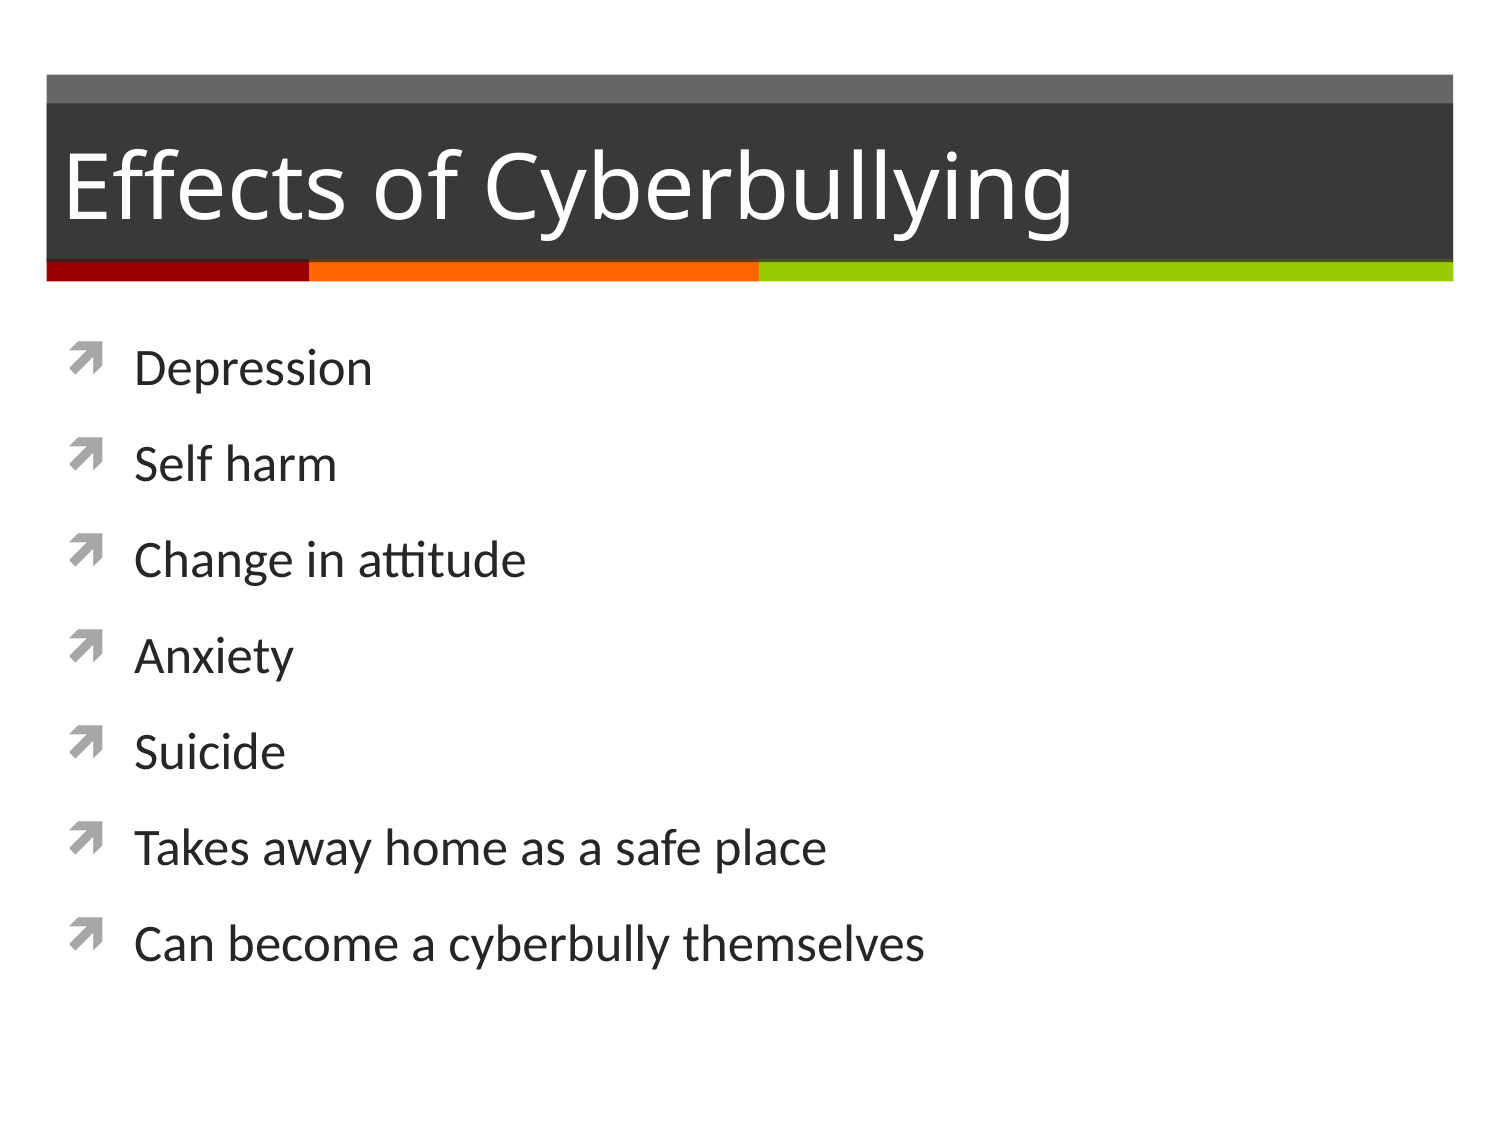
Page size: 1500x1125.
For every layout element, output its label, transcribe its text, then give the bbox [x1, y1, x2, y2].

title Effects of Cyberbullying [46, 103, 1454, 263]
list Depression Self harm Change in attitude Anxiety Suicide Takes away home as a safe place Can become a cyberbully themselves [50, 324, 1438, 980]
